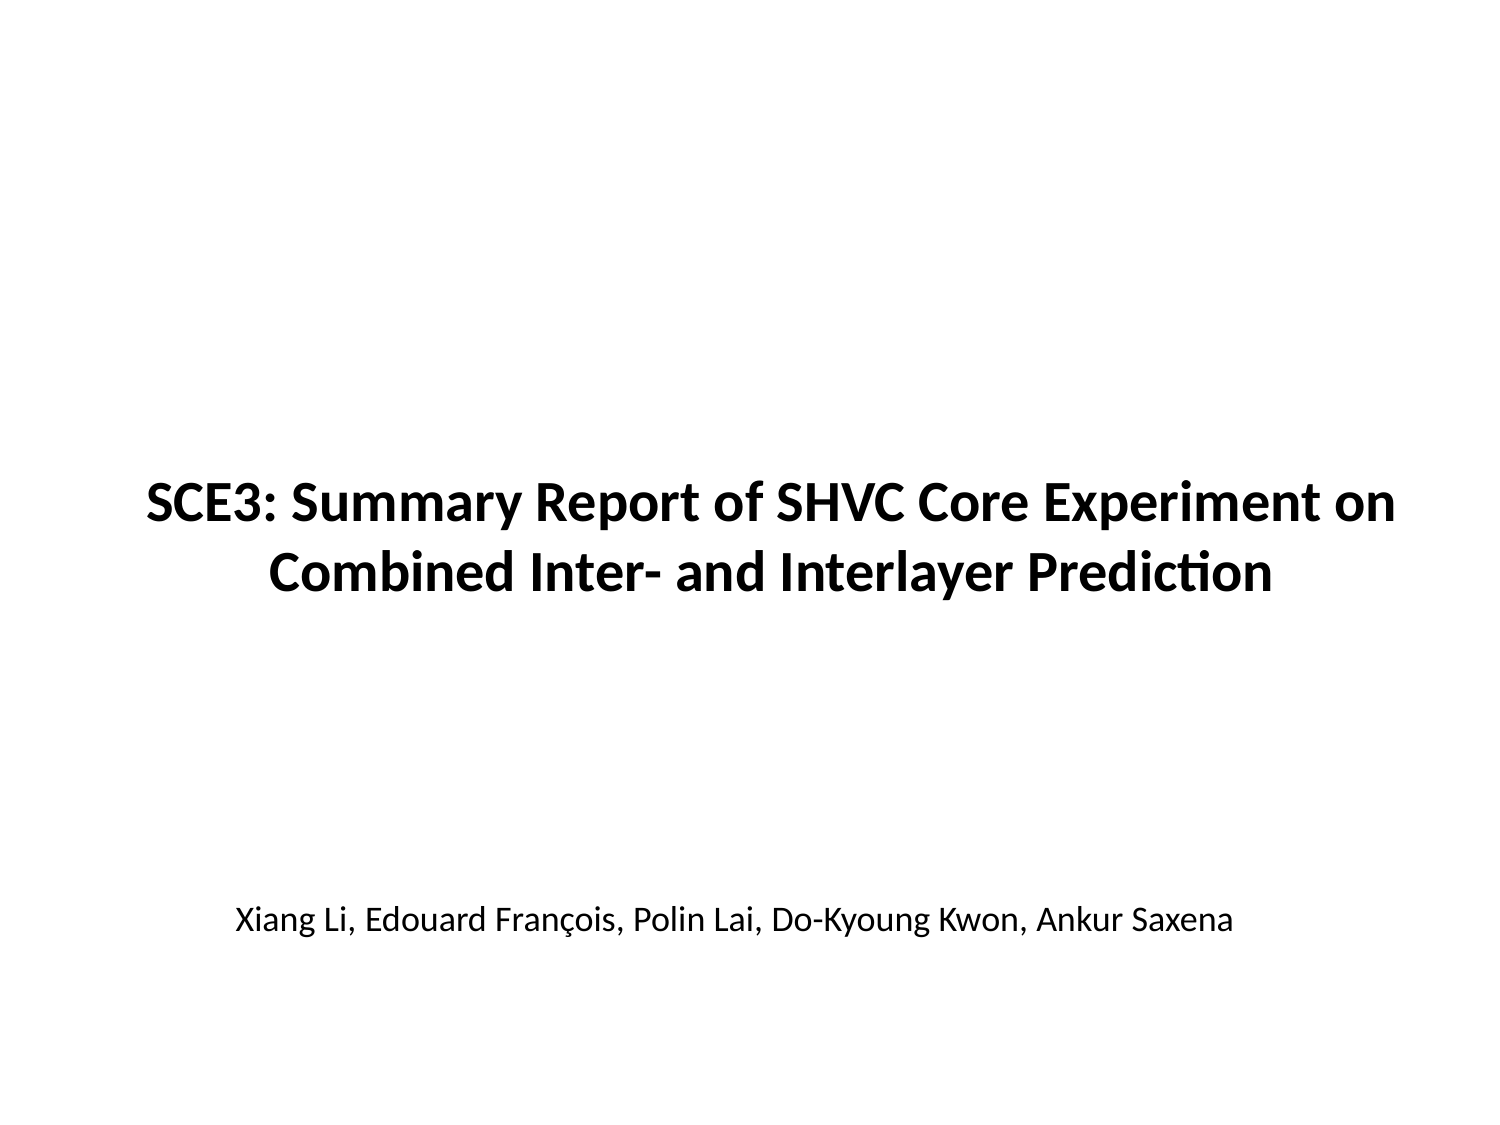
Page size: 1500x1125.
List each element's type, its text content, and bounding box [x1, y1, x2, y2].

title SCE3: Summary Report of SHVC Core Experiment on Combined Inter- and Interlayer Prediction [87, 412, 1457, 654]
subtitle Xiang Li, Edouard François, Polin Lai, Do-Kyoung Kwon, Ankur Saxena [200, 887, 1280, 948]
